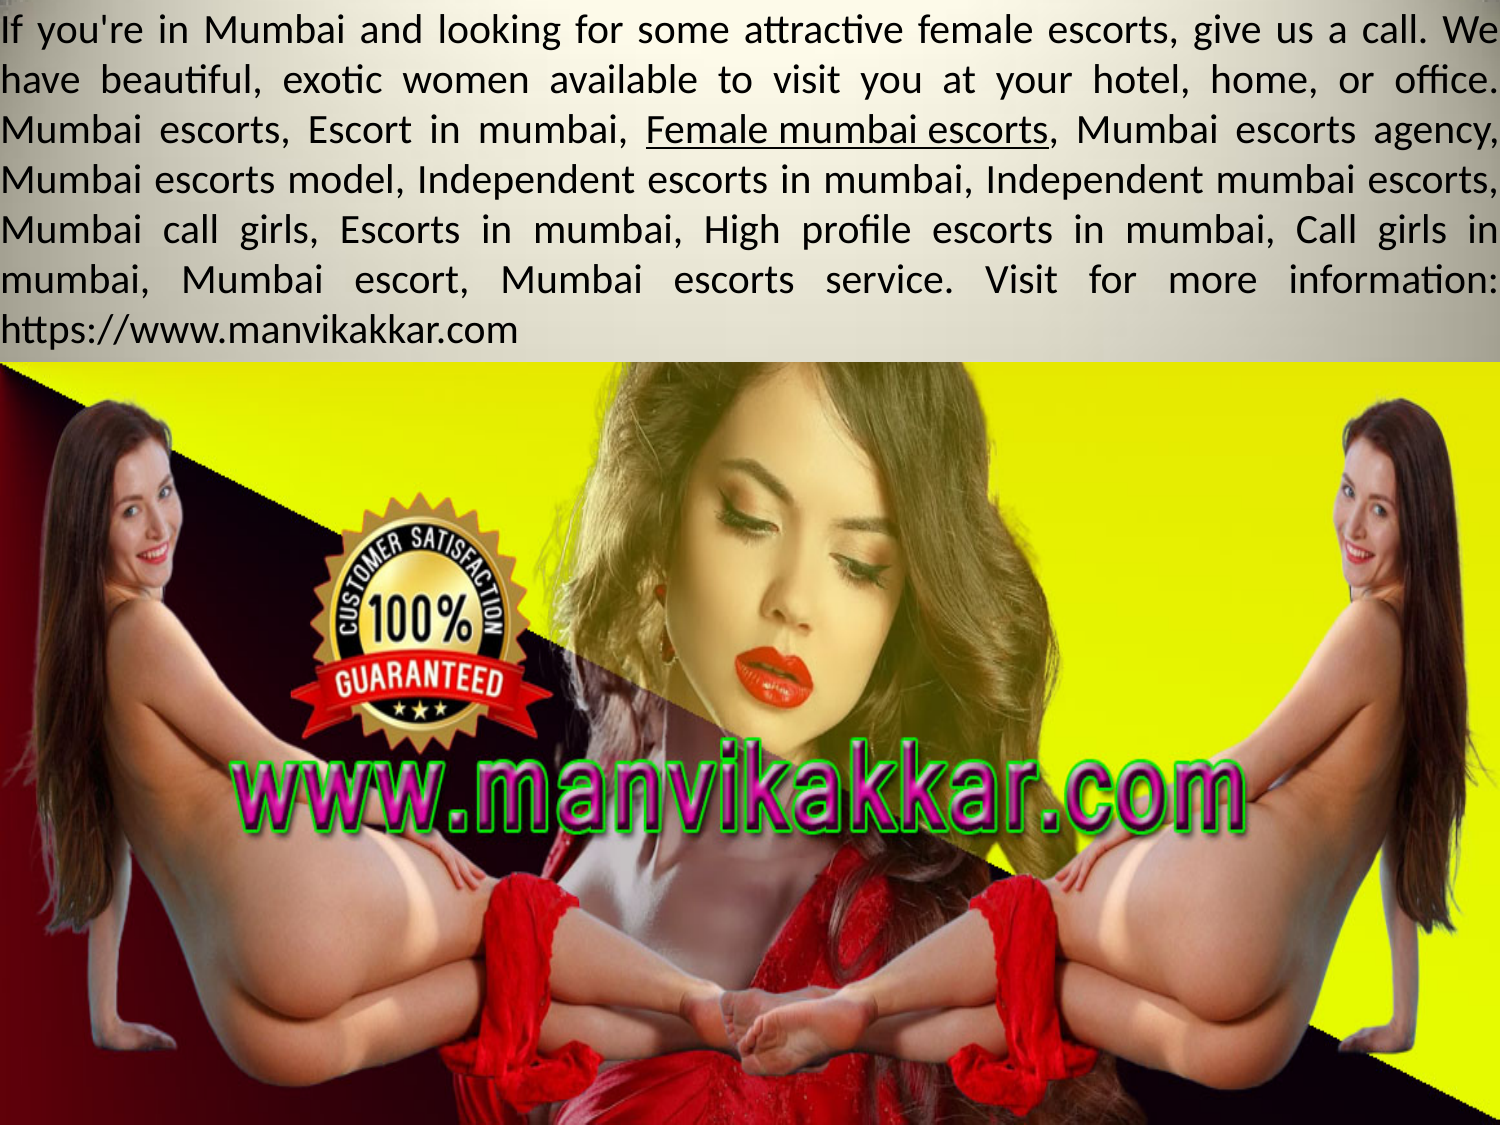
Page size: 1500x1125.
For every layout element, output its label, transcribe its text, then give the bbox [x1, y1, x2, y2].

text_box If you're in Mumbai and looking for some attractive female escorts, give us a call. We have beautiful, exotic women available to visit you at your hotel, home, or office. Mumbai escorts, Escort in mumbai, Female mumbai escorts, Mumbai escorts agency, Mumbai escorts model, Independent escorts in mumbai, Independent mumbai escorts, Mumbai call girls, Escorts in mumbai, High profile escorts in mumbai, Call girls in mumbai, Mumbai escort, Mumbai escorts service. Visit for more information: https://www.manvikakkar.com [0, 0, 1500, 353]
picture [0, 353, 1500, 1125]
